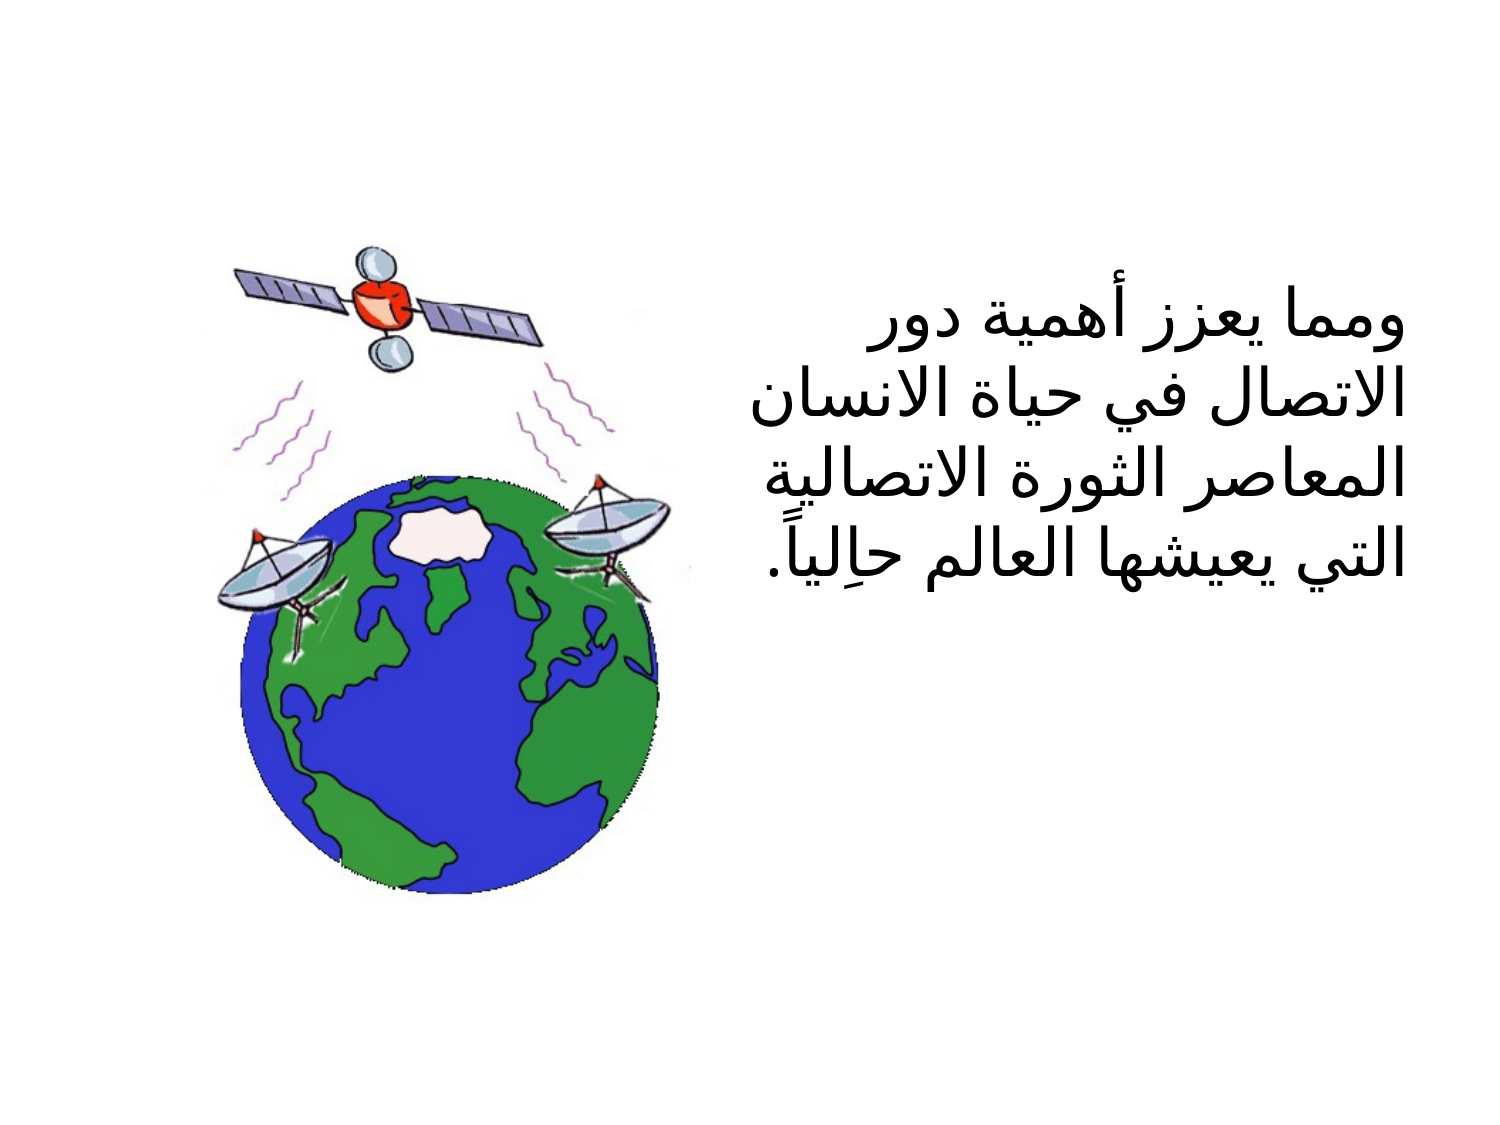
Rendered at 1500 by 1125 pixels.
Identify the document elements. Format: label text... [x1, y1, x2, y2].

picture [170, 243, 692, 907]
list ومما يعزز أهمية دور الاتصال في حياة الانسان المعاصر الثورة الاتصالية التي يعيشها العالم حاِلياً. [690, 262, 1425, 1005]
